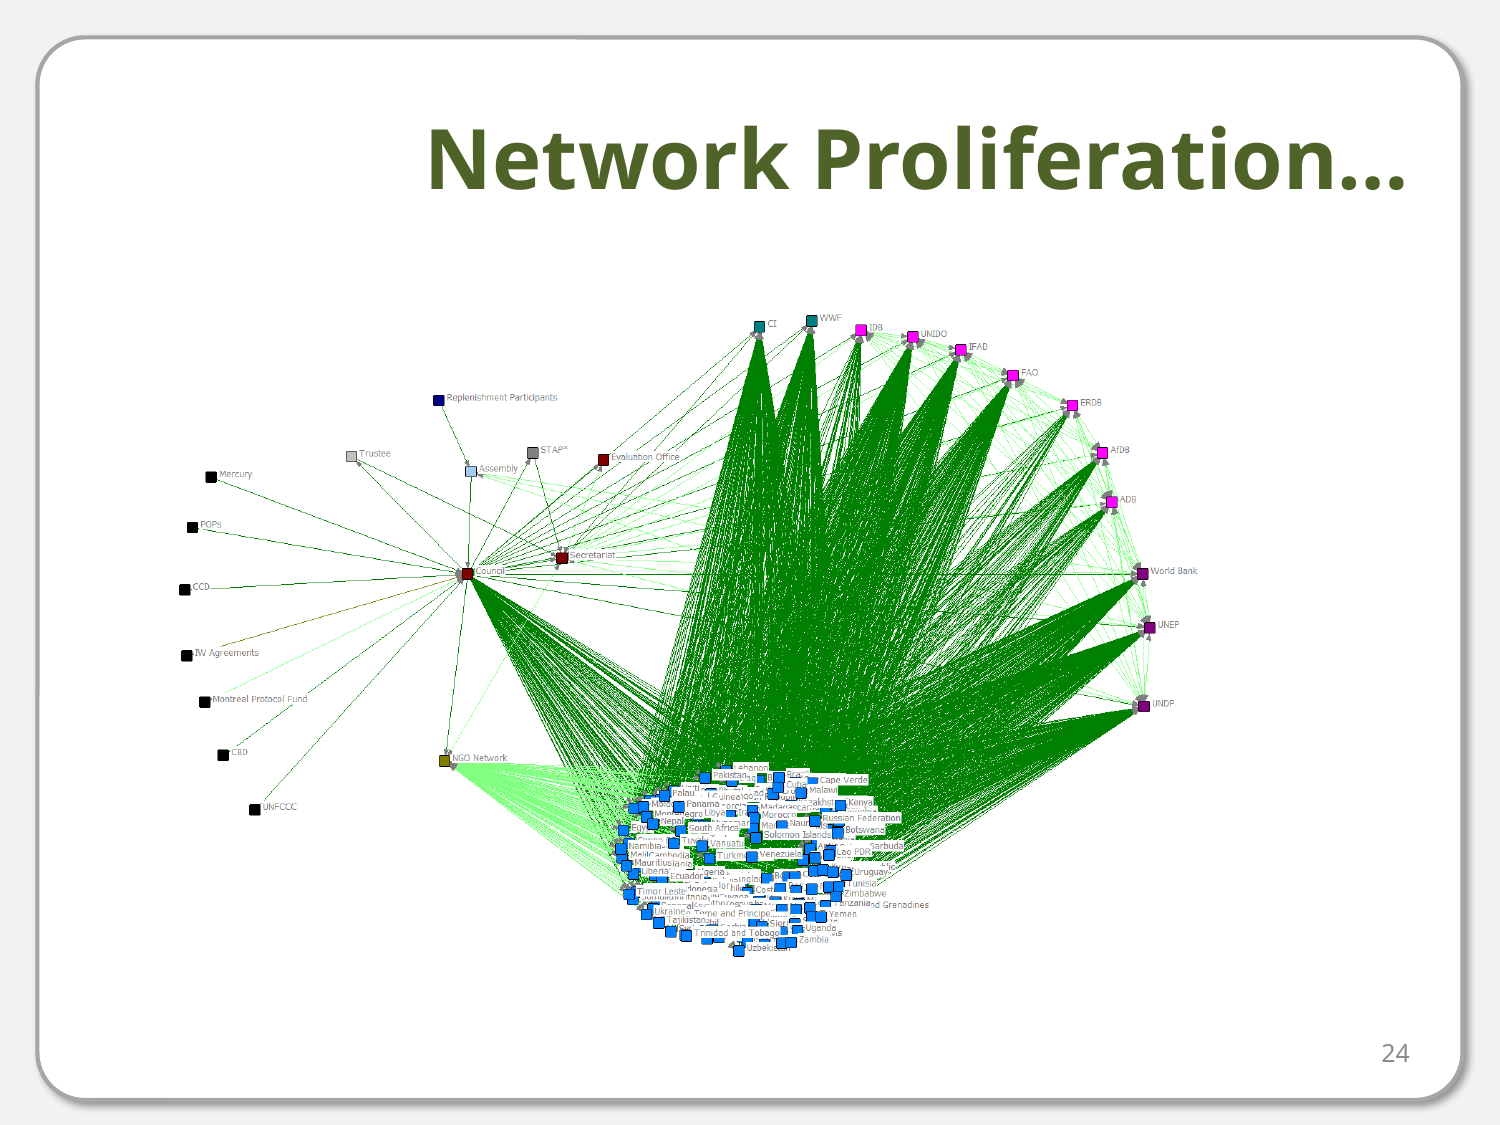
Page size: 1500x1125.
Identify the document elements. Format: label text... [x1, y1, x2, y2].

title Network Proliferation… [75, 62, 1425, 250]
picture [99, 273, 1397, 1013]
slide_number 24 [1074, 1025, 1425, 1085]
